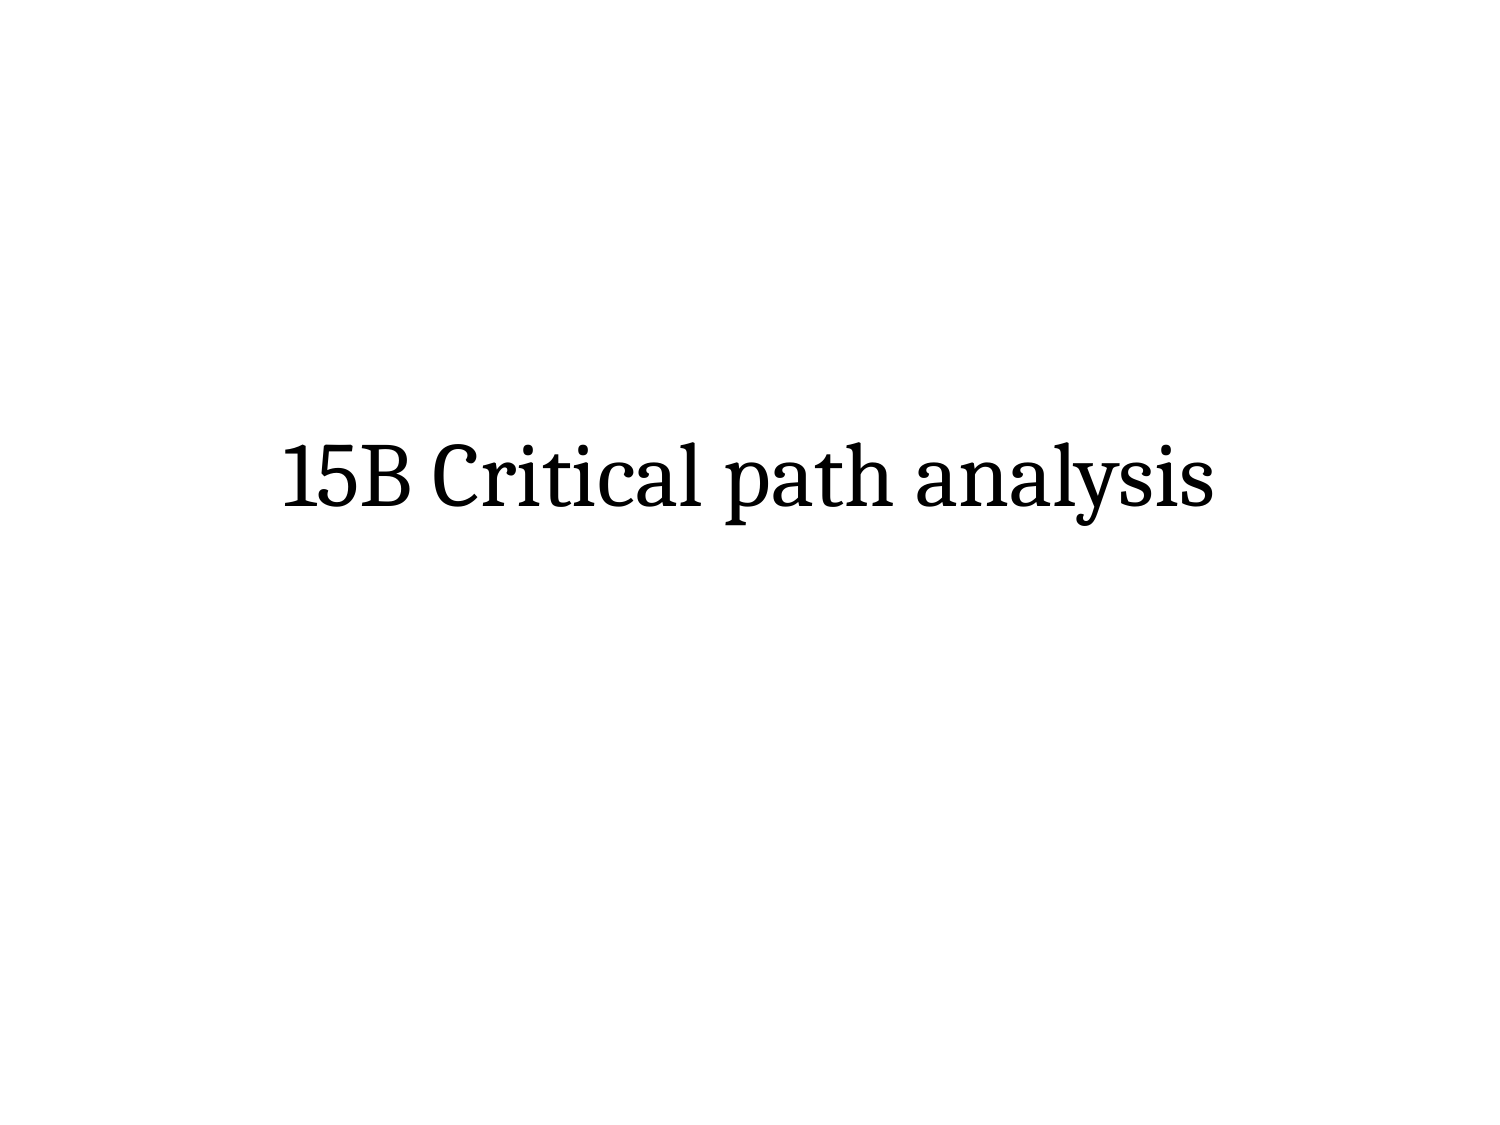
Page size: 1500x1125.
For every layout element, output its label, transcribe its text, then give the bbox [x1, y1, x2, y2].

title 15B Critical path analysis [112, 349, 1388, 591]
